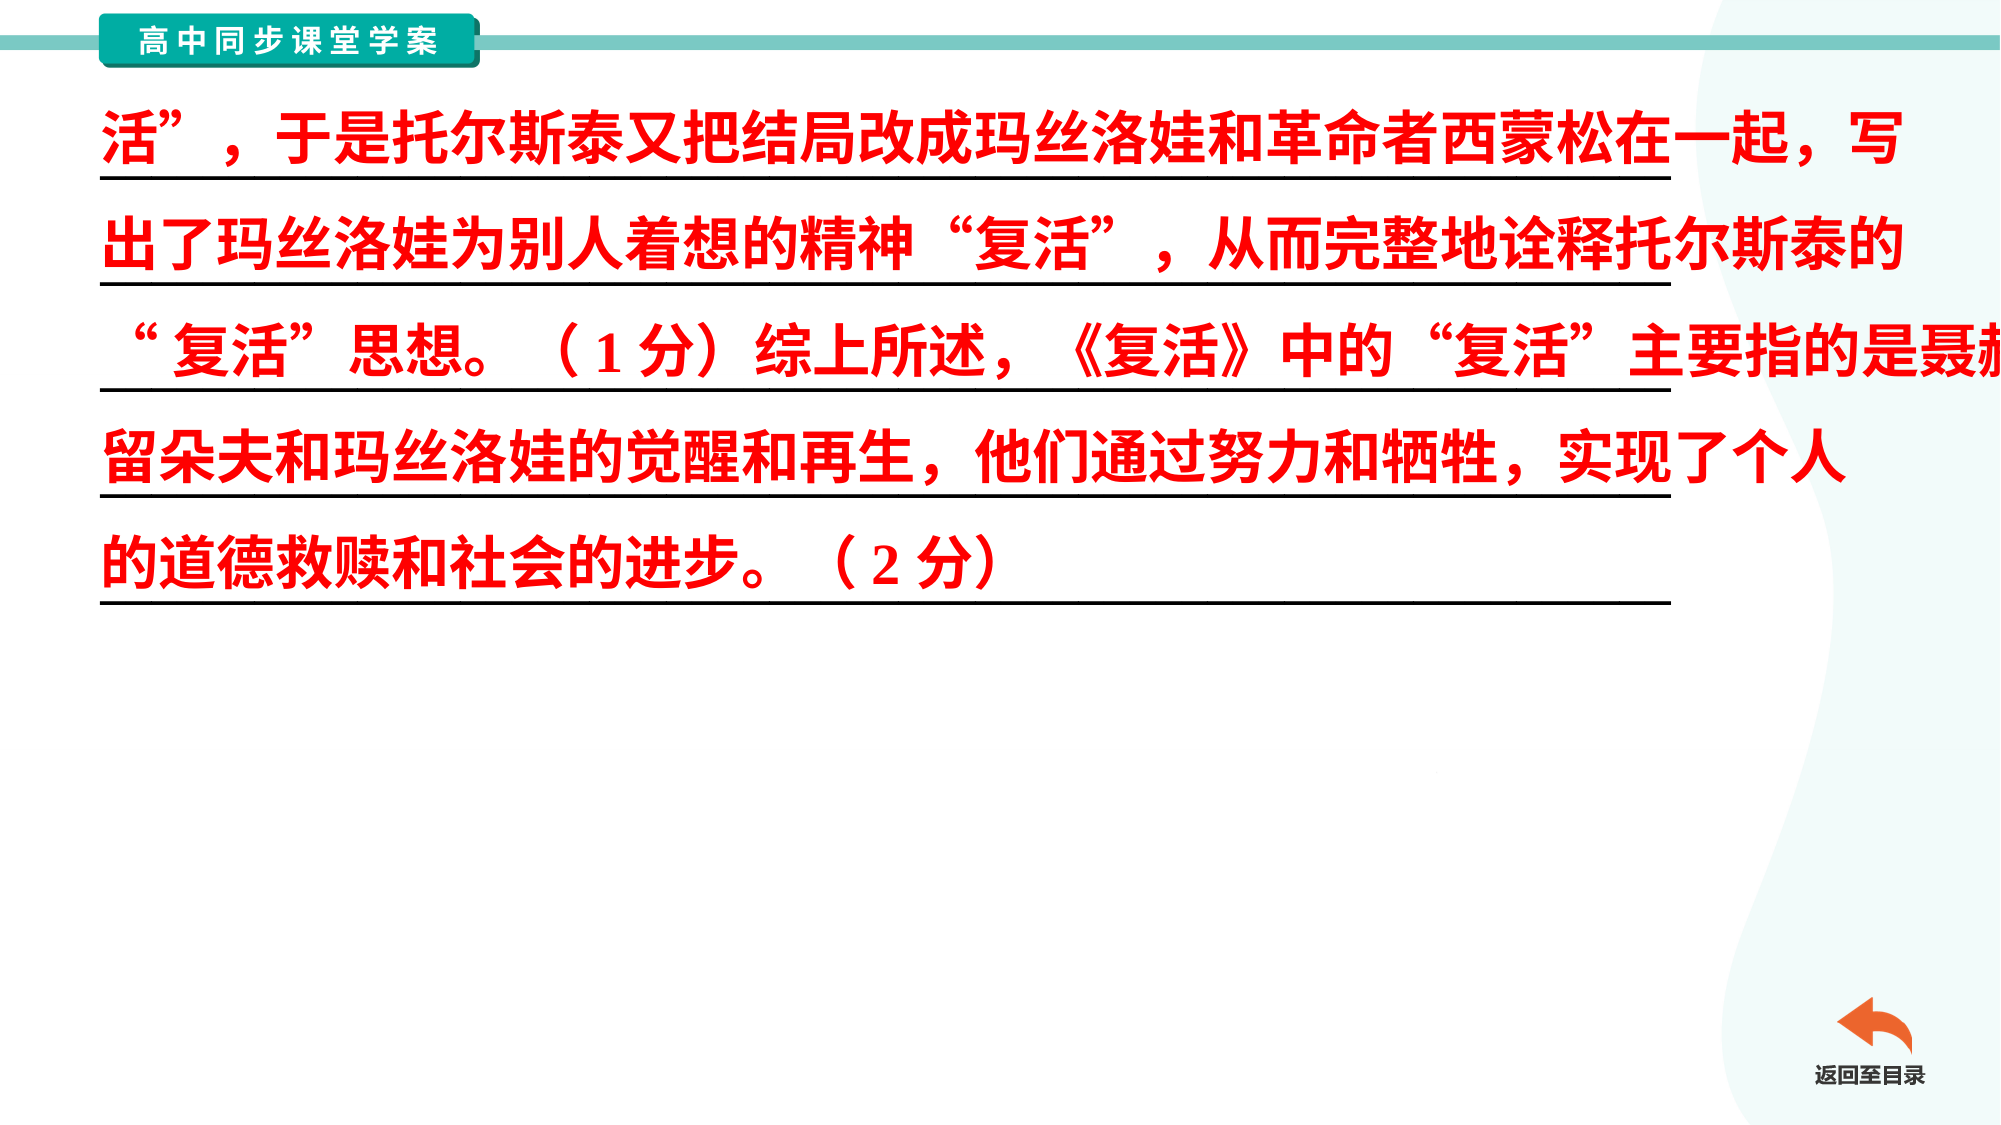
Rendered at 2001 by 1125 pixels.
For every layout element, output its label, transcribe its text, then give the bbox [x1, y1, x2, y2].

text_box 活”，于是托尔斯泰又把结局改成玛丝洛娃和革命者西蒙松在一起，写 出了玛丝洛娃为别人着想的精神“复活”，从而完整地诠释托尔斯泰的 “复活”思想。（1分）综上所述，《复活》中的“复活”主要指的是聂赫 留朵夫和玛丝洛娃的觉醒和再生，他们通过努力和牺牲，实现了个人 的道德救赎和社会的进步。（2分） [100, 65, 1899, 597]
text_box _____________________________________________________________ _____________________________________________________________ _____________________________________________________________ _____________________________________________________________ _____________________________________________________________ [100, 597, 1899, 608]
picture [0, 0, 2000, 1125]
